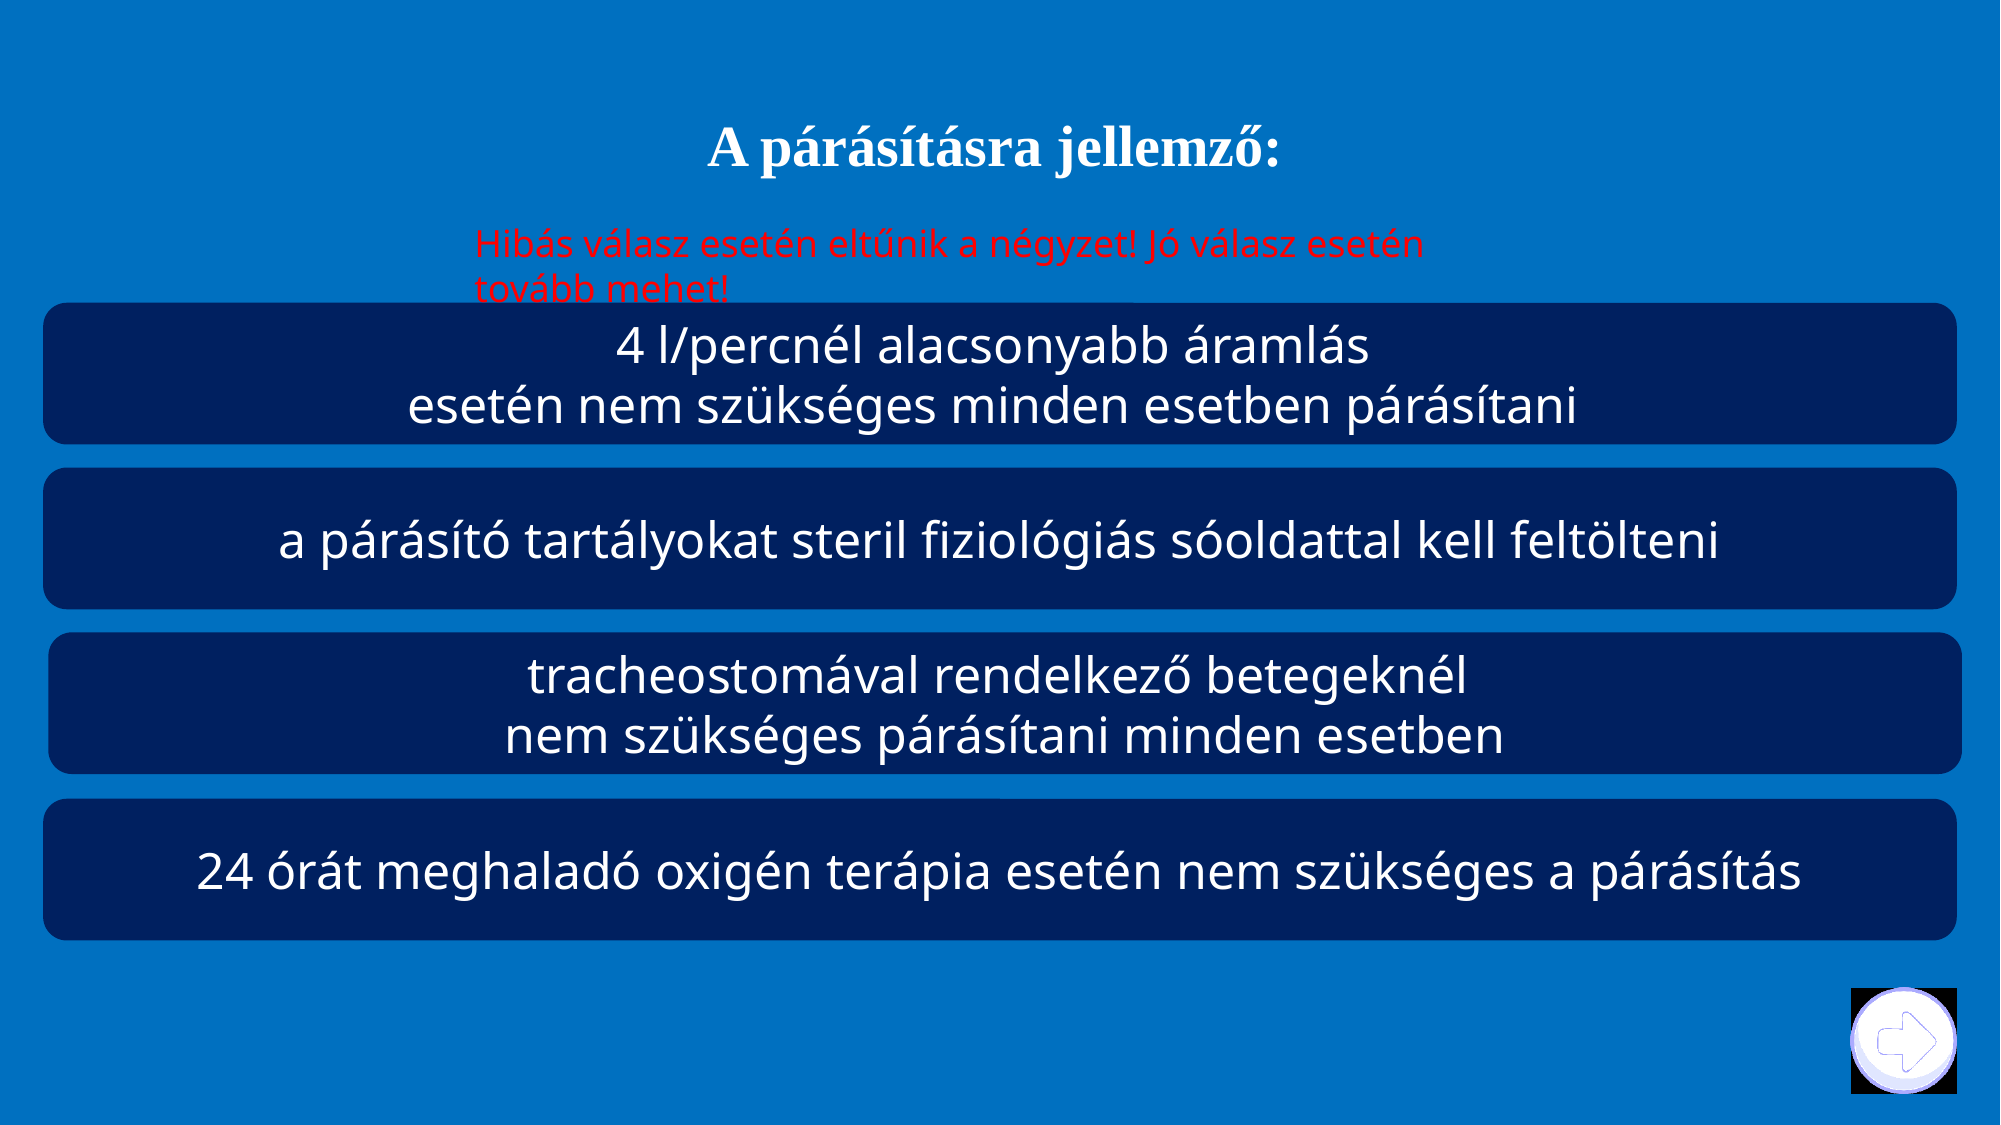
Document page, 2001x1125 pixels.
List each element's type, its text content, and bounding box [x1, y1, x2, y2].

text_box tracheostomával rendelkező betegeknél nem szükséges párásítani minden esetben [48, 632, 1962, 775]
text_box Hibás válasz esetén eltűnik a négyzet! Jó válasz esetén tovább mehet! [459, 212, 1551, 318]
text_box a párásító tartályokat steril fiziológiás sóoldattal kell feltölteni [43, 467, 1957, 610]
text_box A párásításra jellemző: [48, 65, 1957, 220]
picture [1850, 987, 1957, 1095]
text_box 24 órát meghaladó oxigén terápia esetén nem szükséges a párásítás [43, 798, 1957, 941]
text_box 4 l/percnél alacsonyabb áramlás esetén nem szükséges minden esetben párásítani [43, 302, 1957, 445]
